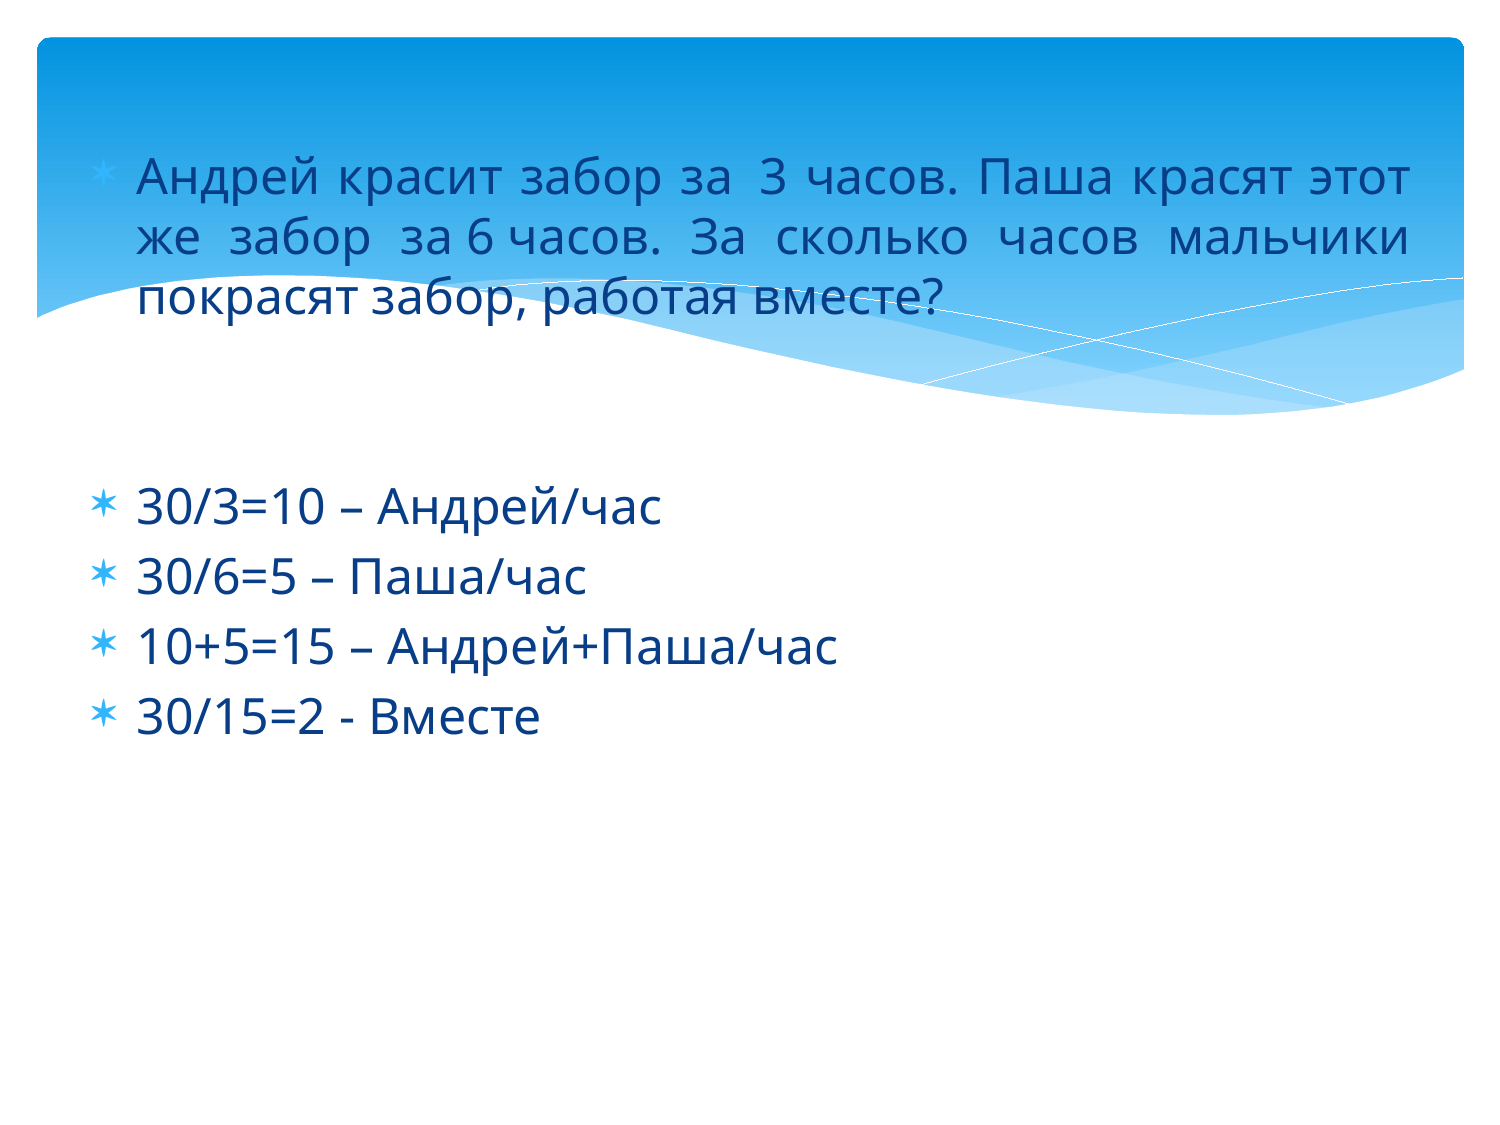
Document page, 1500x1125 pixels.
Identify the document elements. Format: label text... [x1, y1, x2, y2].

list Андрей красит забор за 3 часов. Паша красят этот же забор за 6 часов. За сколько часов мальчики покрасят забор, работая вместе? 30/3=10 – Андрей/час 30/6=5 – Паша/час 10+5=15 – Андрей+Паша/час 30/15=2 - Вместе [76, 137, 1427, 1024]
